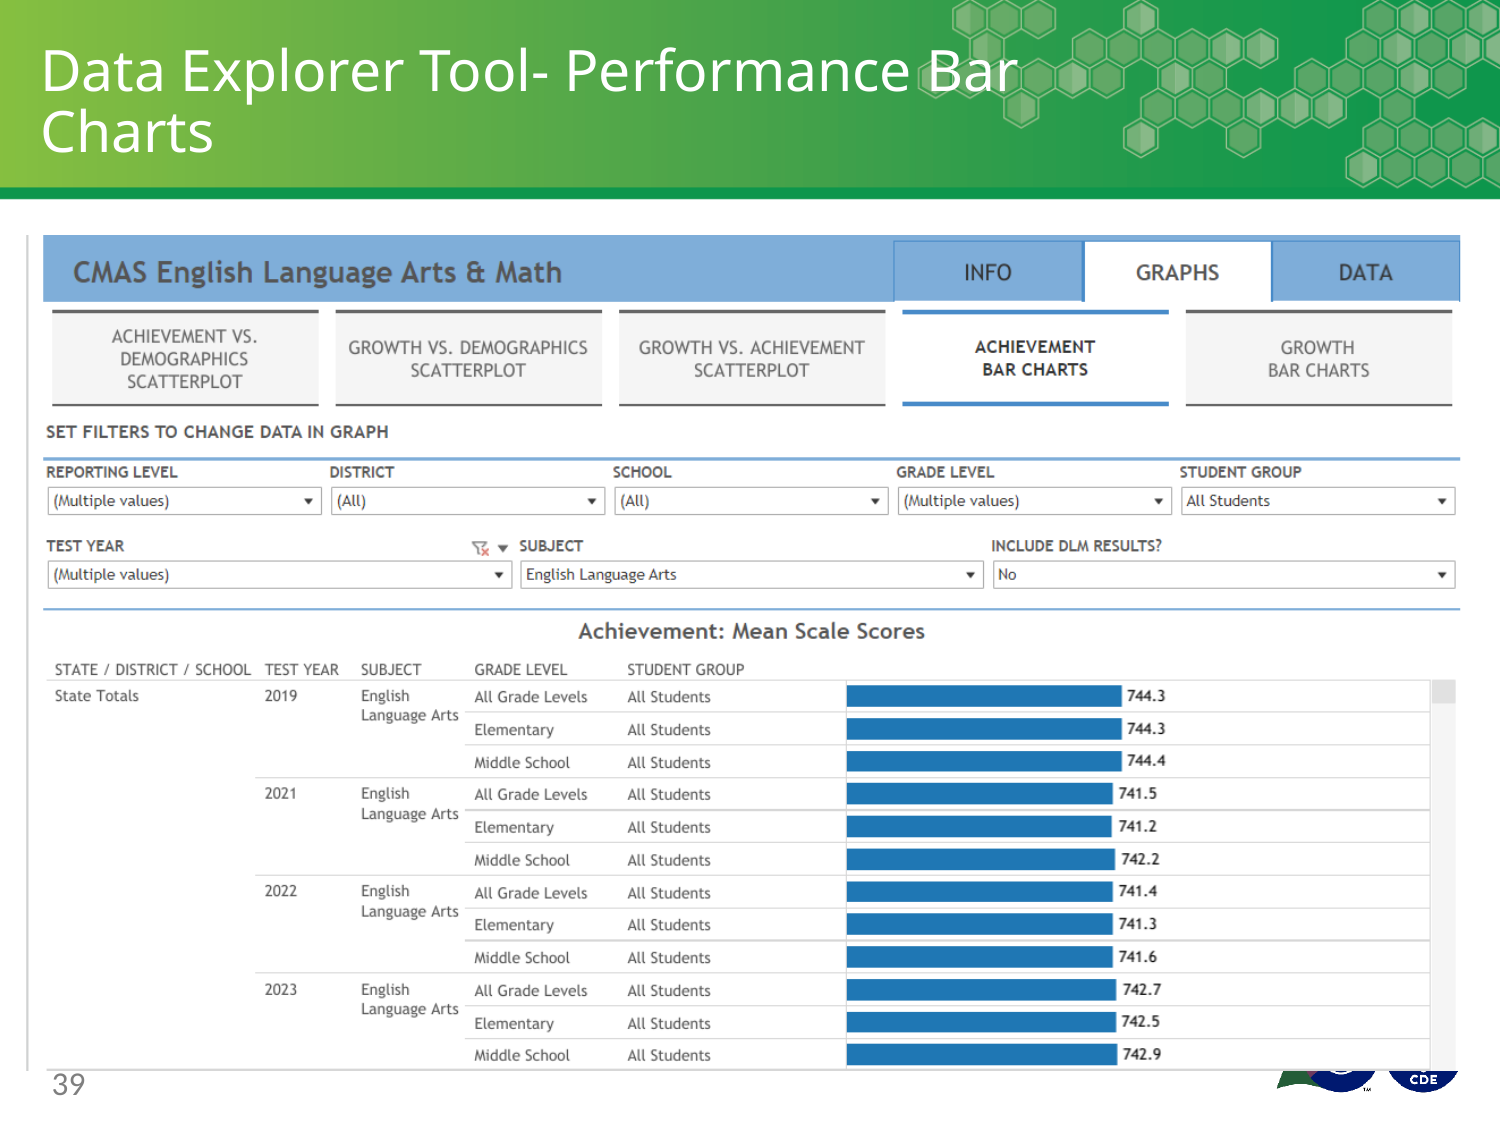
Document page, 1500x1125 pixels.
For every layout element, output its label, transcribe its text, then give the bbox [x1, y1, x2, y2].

picture [0, 0, 1500, 200]
slide_number 39 [36, 1080, 375, 1115]
picture [24, 235, 1476, 1093]
title Data Explorer Tool- Performance Bar Charts [40, 41, 1038, 166]
